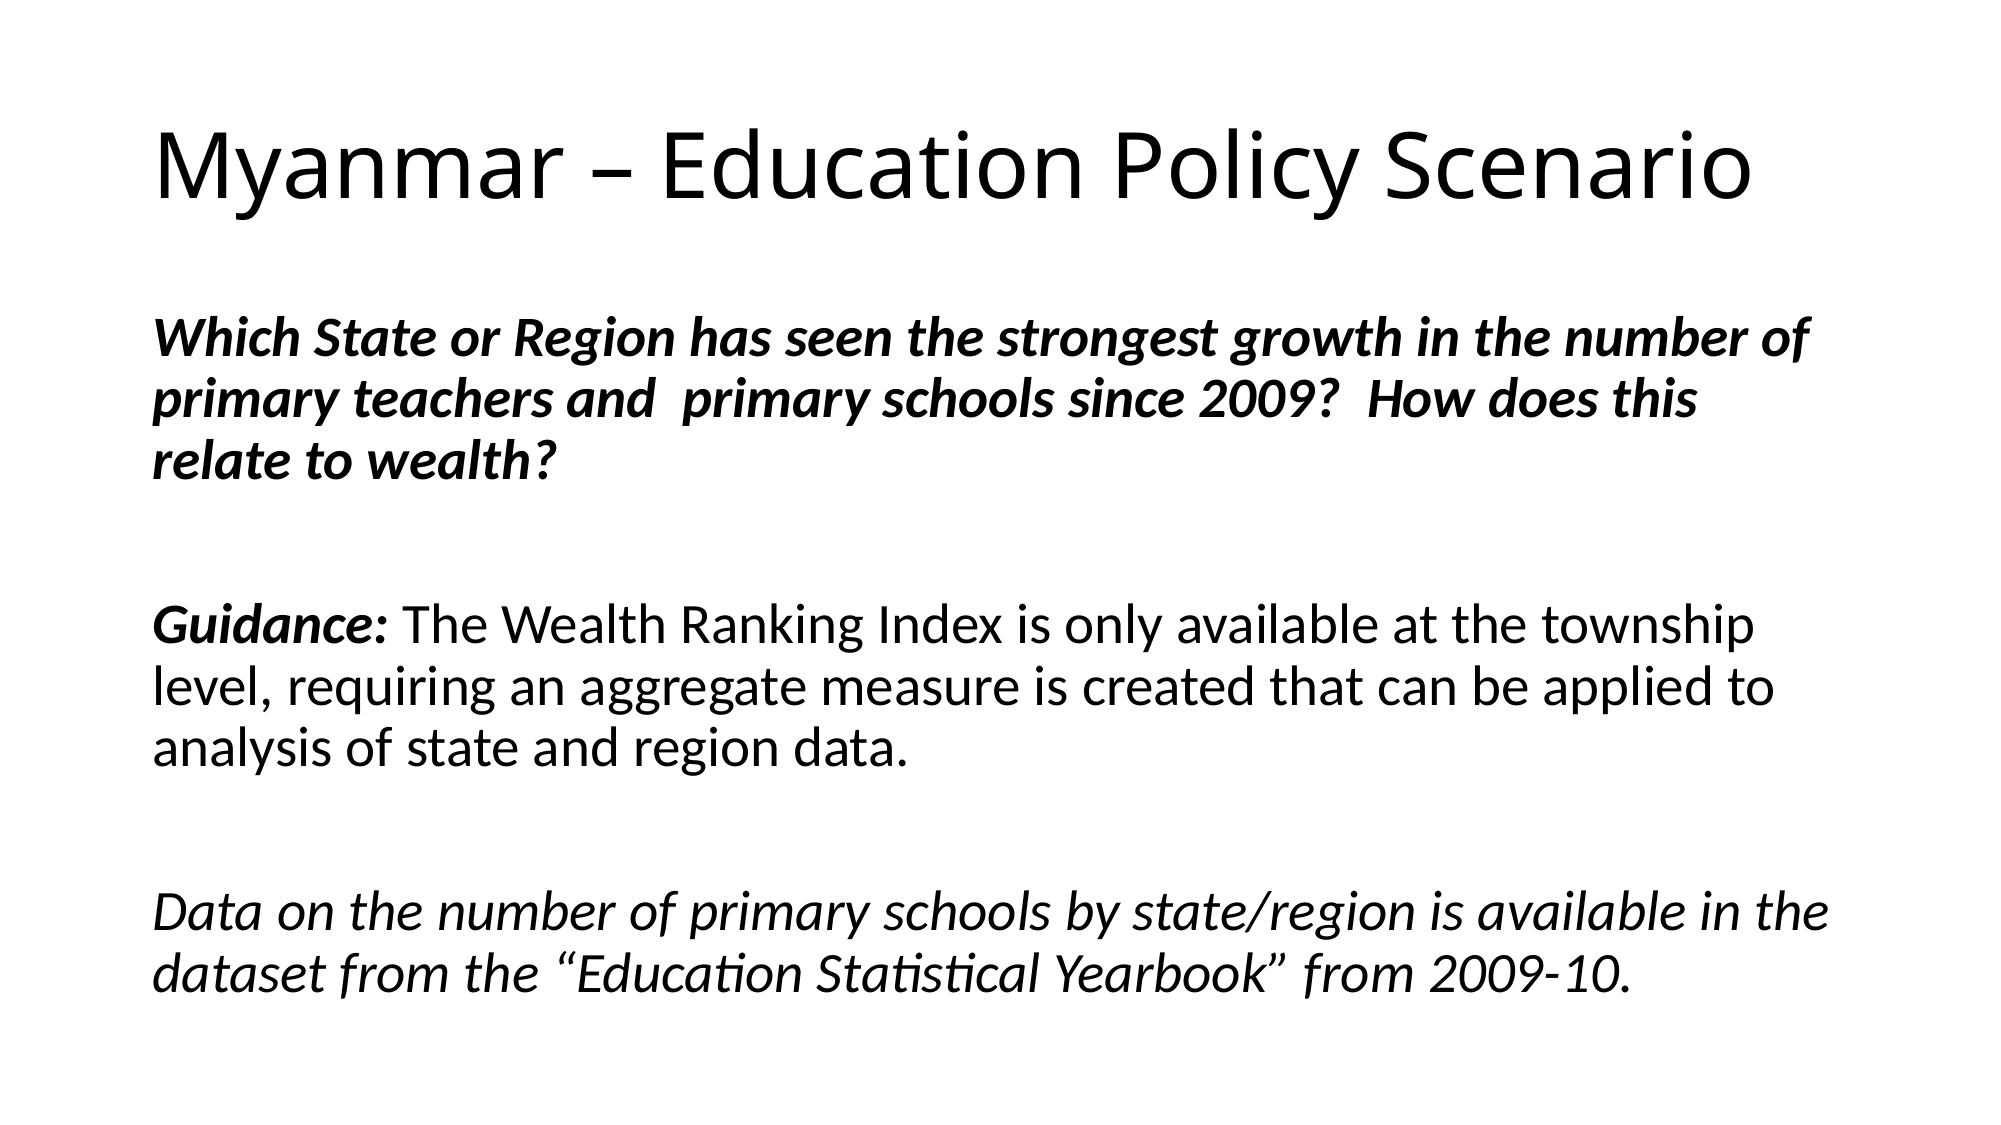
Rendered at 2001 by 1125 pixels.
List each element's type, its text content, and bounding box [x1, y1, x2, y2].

title Myanmar – Education Policy Scenario [137, 59, 1863, 278]
list Which State or Region has seen the strongest growth in the number of primary teachers and primary schools since 2009? How does this relate to wealth? Guidance: The Wealth Ranking Index is only available at the township level, requiring an aggregate measure is created that can be applied to analysis of state and region data. Data on the number of primary schools by state/region is available in the dataset from the “Education Statistical Yearbook” from 2009-10. [137, 299, 1863, 1014]
